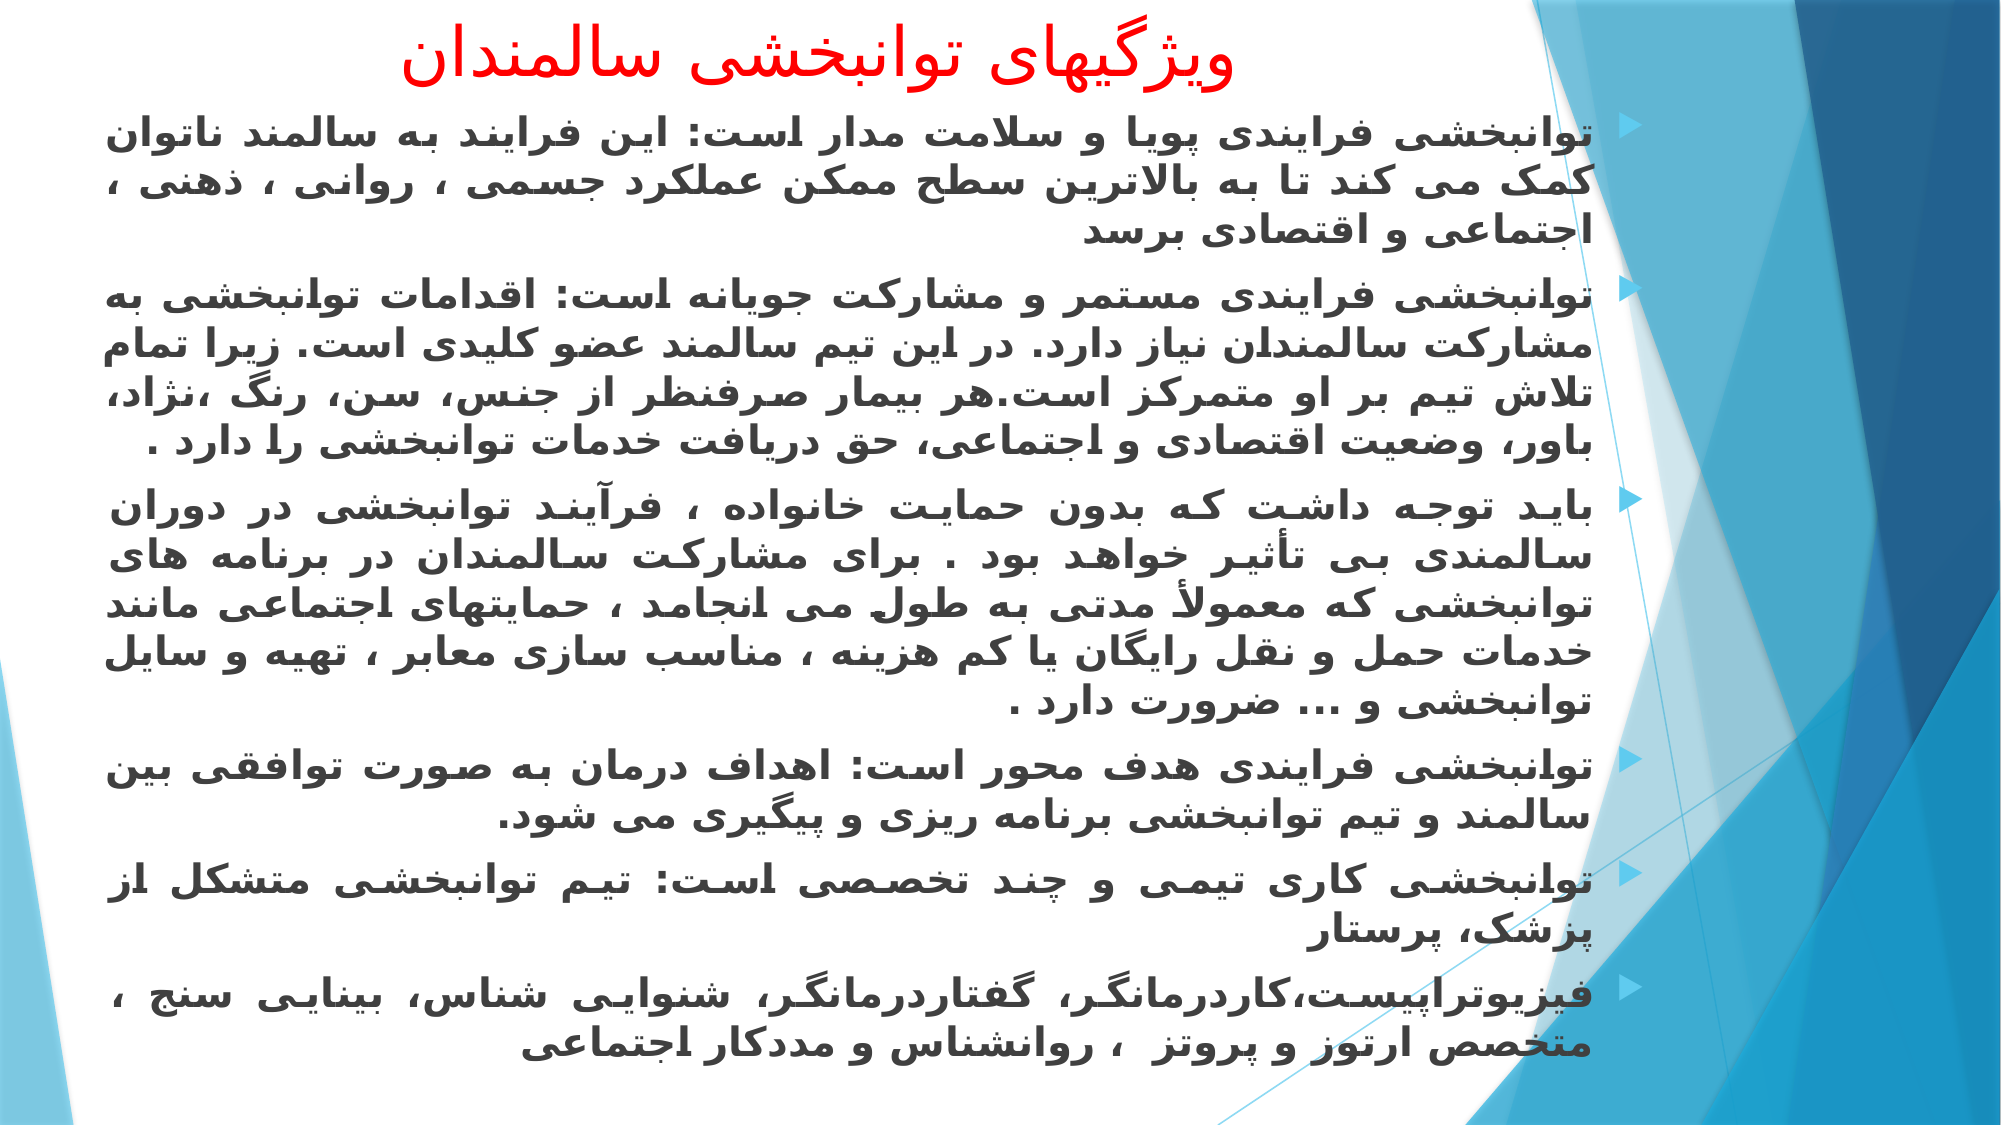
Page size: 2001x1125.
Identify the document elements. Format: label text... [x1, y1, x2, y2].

list توانبخشی فرایندی پویا و سلامت مدار است: این فرایند به سالمند ناتوان کمک می کند تا به بالاترین سطح ممکن عملکرد جسمی ، روانی ، ذهنی ، اجتماعی و اقتصادی برسد توانبخشی فرایندی مستمر و مشارکت جویانه است: اقدامات توانبخشی به مشارکت سالمندان نیاز دارد. در این تیم سالمند عضو کلیدی است. زیرا تمام تلاش تیم بر او متمرکز است.هر بیمار صرفنظر از جنس، سن، رنگ ،نژاد، باور، وضعیت اقتصادی و اجتماعی، حق دریافت خدمات توانبخشی را دارد . باید توجه داشت که بدون حمایت خانواده ، فرآیند توانبخشی در دوران سالمندی بی تأثیر خواهد بود . برای مشارکت سالمندان در برنامه های توانبخشی که معمولأ مدتی به طول می انجامد ، حمایتهای اجتماعی مانند خدمات حمل و نقل رایگان یا کم هزینه ، مناسب سازی معابر ، تهیه و سایل توانبخشی و ... ضرورت دارد . توانبخشی فرایندی هدف محور است: اهداف درمان به صورت توافقی بین سالمند و تیم توانبخشی برنامه ریزی و پیگیری می شود. توانبخشی کاری تیمی و چند تخصصی است: تیم توانبخشی متشکل از پزشک، پرستار فیزیوتراپیست،کاردرمانگر، گفتاردرمانگر، شنوایی شناس، بینایی سنج ، متخصص ارتوز و پروتز ، روانشناس و مددکار اجتماعی [87, 98, 1656, 1125]
title ویژگیهای توانبخشی سالمندان [244, 0, 1393, 98]
